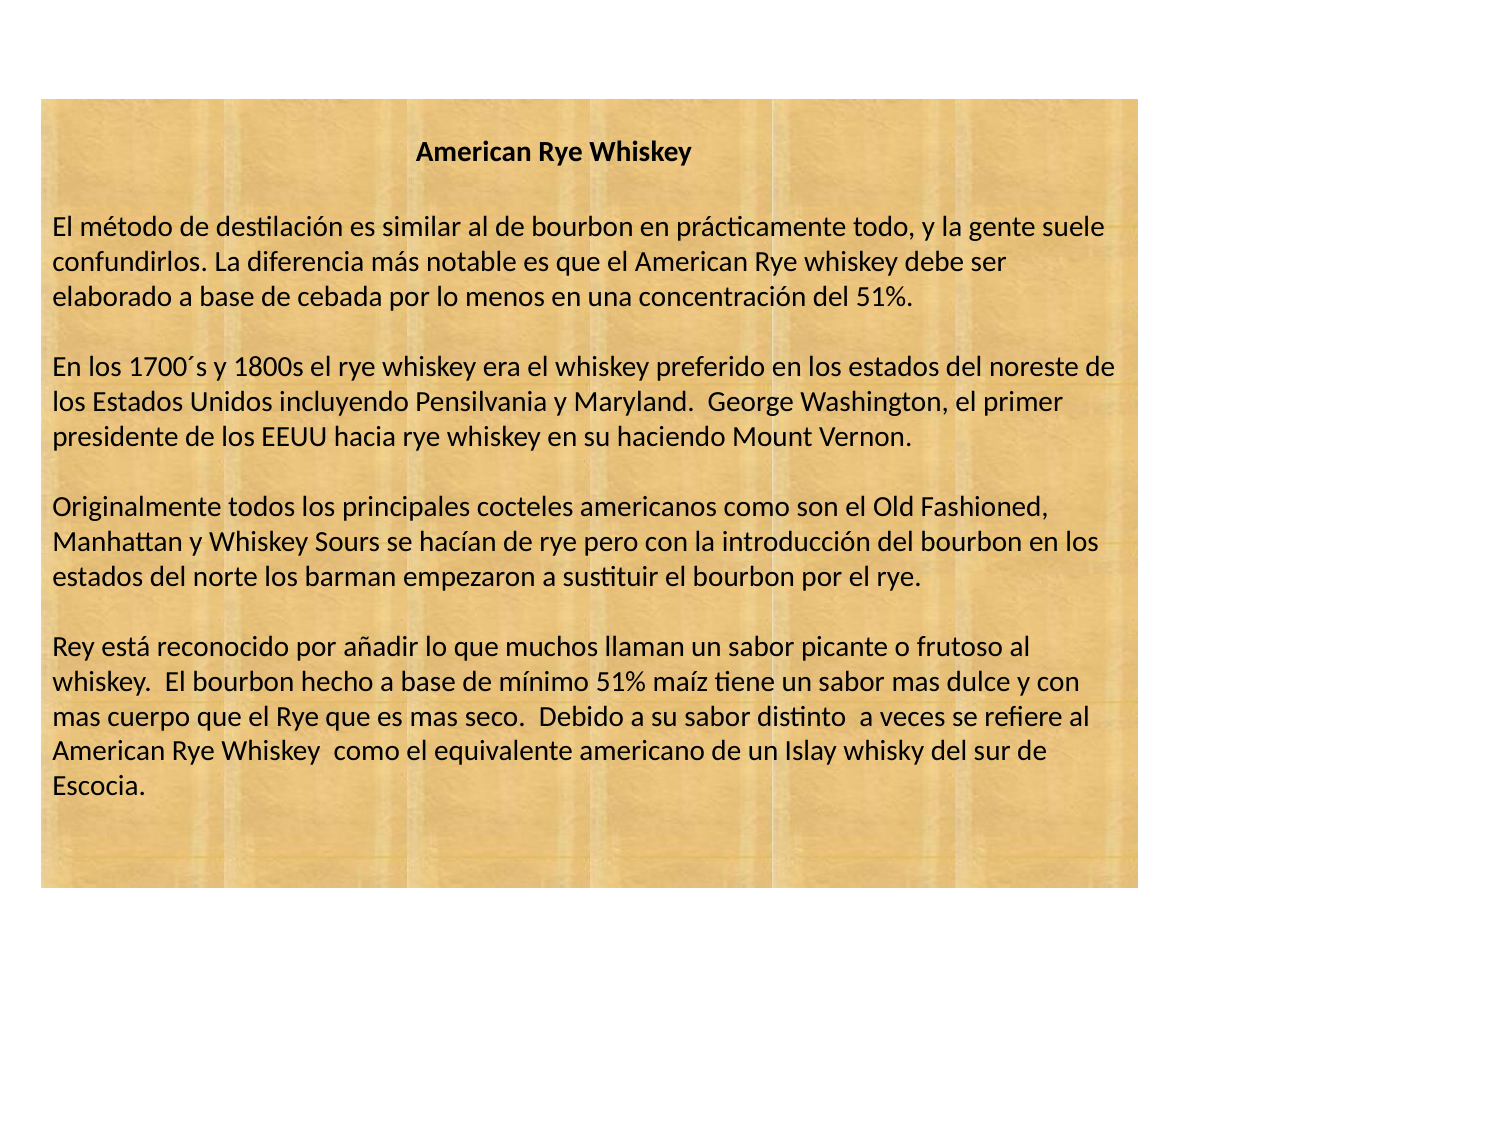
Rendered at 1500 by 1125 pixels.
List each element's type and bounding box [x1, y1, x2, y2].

picture [41, 99, 1138, 888]
